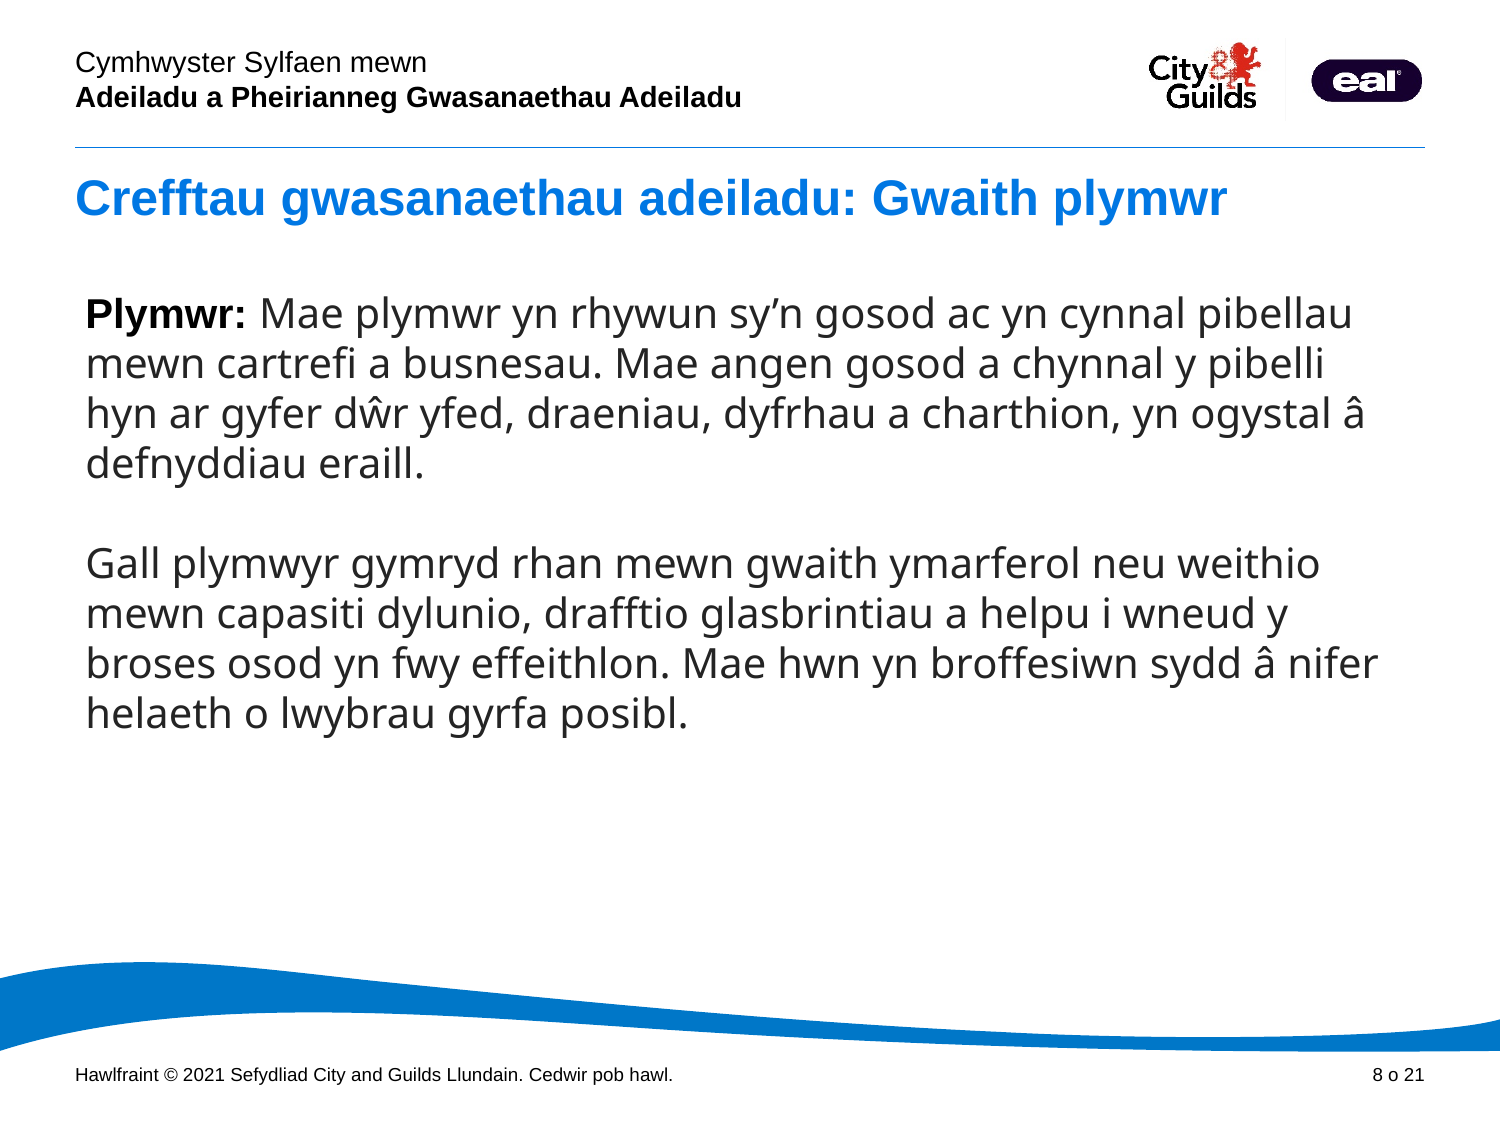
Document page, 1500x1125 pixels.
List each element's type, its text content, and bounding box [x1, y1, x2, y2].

picture [1149, 38, 1422, 121]
text_box Plymwr: Mae plymwr yn rhywun sy’n gosod ac yn cynnal pibellau mewn cartrefi a busnesau. Mae angen gosod a chynnal y pibelli hyn ar gyfer dŵr yfed, draeniau, dyfrhau a charthion, yn ogystal â defnyddiau eraill. Gall plymwyr gymryd rhan mewn gwaith ymarferol neu weithio mewn capasiti dylunio, drafftio glasbrintiau a helpu i wneud y broses osod yn fwy effeithlon. Mae hwn yn broffesiwn sydd â nifer helaeth o lwybrau gyrfa posibl. [70, 278, 1418, 744]
title Crefftau gwasanaethau adeiladu: Gwaith plymwr [74, 165, 1426, 229]
